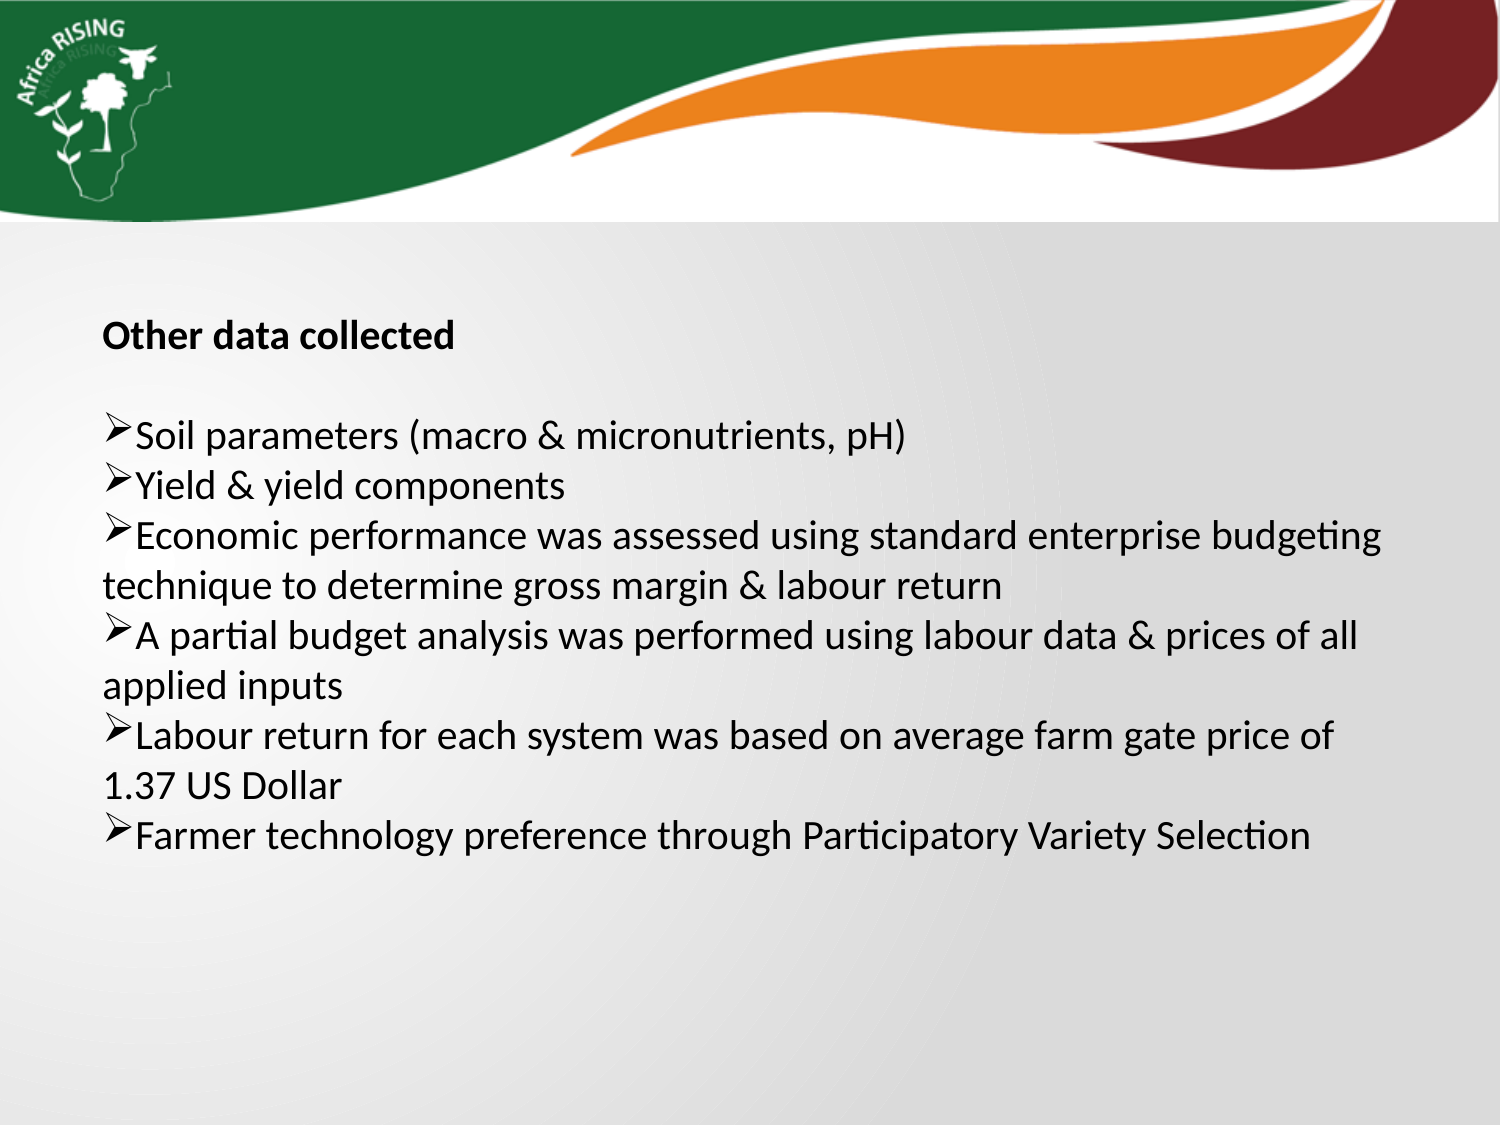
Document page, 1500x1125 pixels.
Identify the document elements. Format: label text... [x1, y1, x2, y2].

text_box Other data collected Soil parameters (macro & micronutrients, pH) Yield & yield components Economic performance was assessed using standard enterprise budgeting technique to determine gross margin & labour return A partial budget analysis was performed using labour data & prices of all applied inputs Labour return for each system was based on average farm gate price of 1.37 US Dollar Farmer technology preference through Participatory Variety Selection [87, 299, 1425, 865]
picture [0, 0, 1499, 222]
